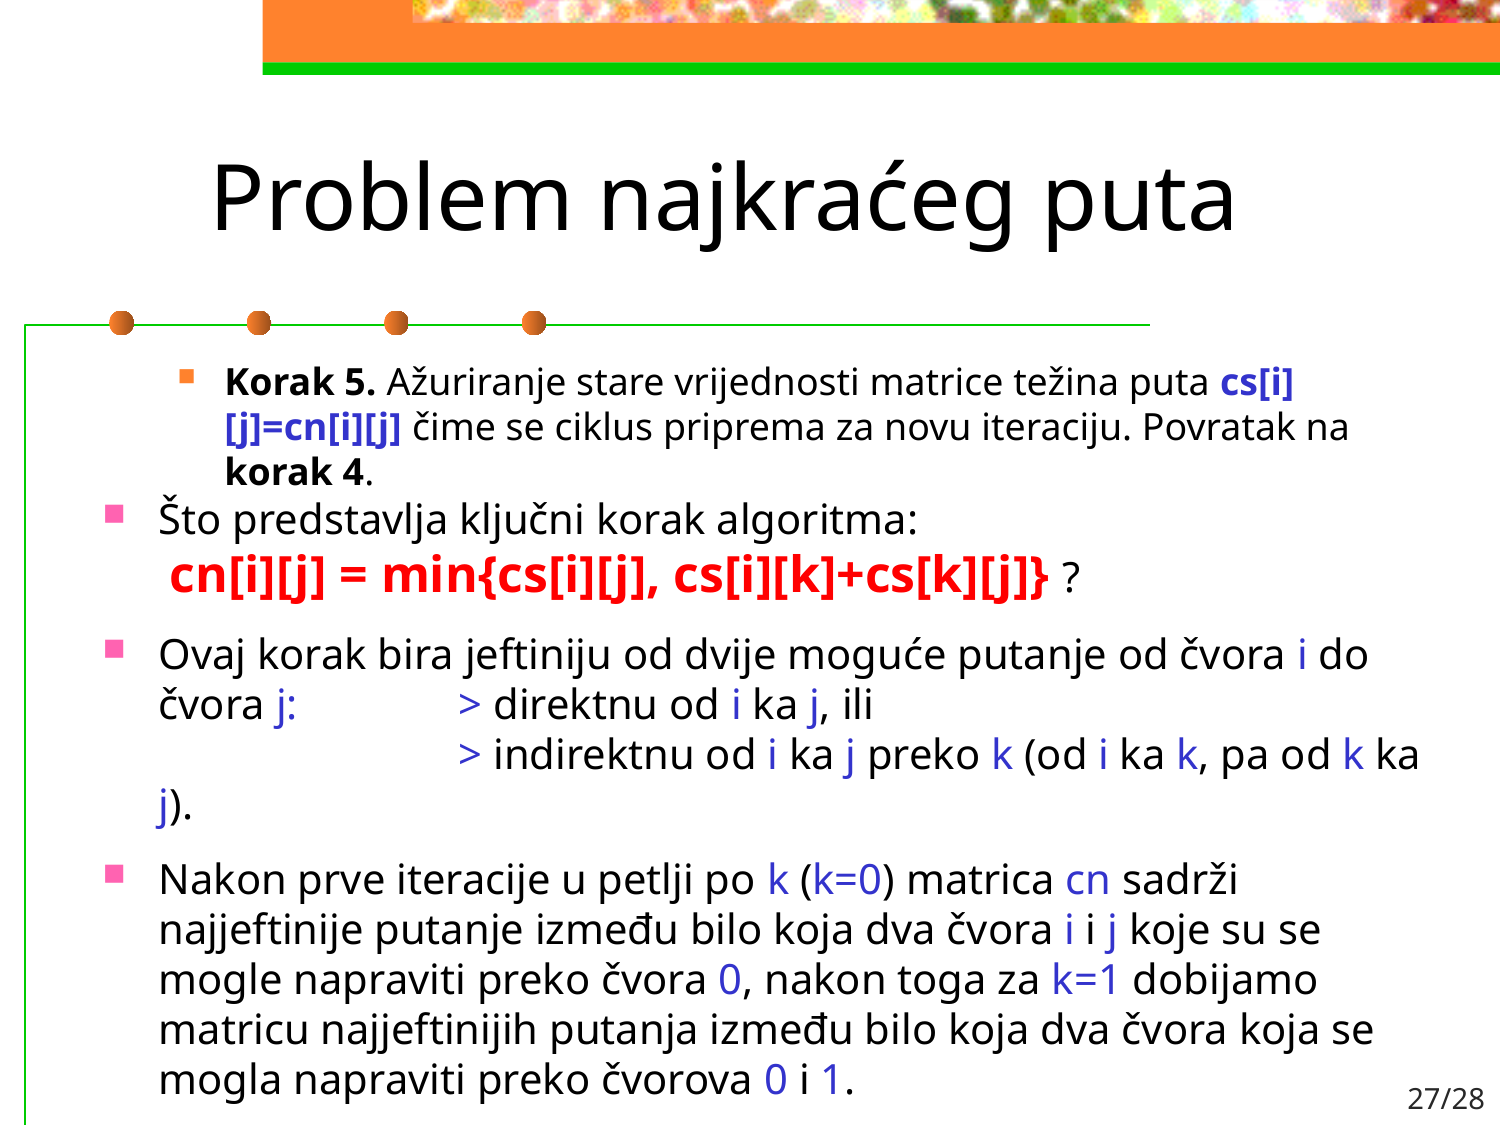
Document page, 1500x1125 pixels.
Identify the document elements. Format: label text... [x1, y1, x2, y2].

picture [412, 0, 1500, 23]
title Problem najkraćeg puta [87, 99, 1363, 288]
text_box 27/28 [1374, 1072, 1500, 1123]
list Korak 5. Ažuriranje stare vrijednosti matrice težina puta cs[i][j]=cn[i][j] čime se ciklus priprema za novu iteraciju. Povratak na korak 4. Što predstavlja ključni korak algoritma: cn[i][j] = min{cs[i][j], cs[i][k]+cs[k][j]} ? Ovaj korak bira jeftiniju od dvije moguće putanje od čvora i do čvora j: > direktnu od i ka j, ili > indirektnu od i ka j preko k (od i ka k, pa od k ka j). Nakon prve iteracije u petlji po k (k=0) matrica cn sadrži najjeftinije putanje između bilo koja dva čvora i i j koje su se mogle napraviti preko čvora 0, nakon toga za k=1 dobijamo matricu najjeftinijih putanja između bilo koja dva čvora koja se mogla napraviti preko čvorova 0 i 1. [87, 350, 1438, 1075]
